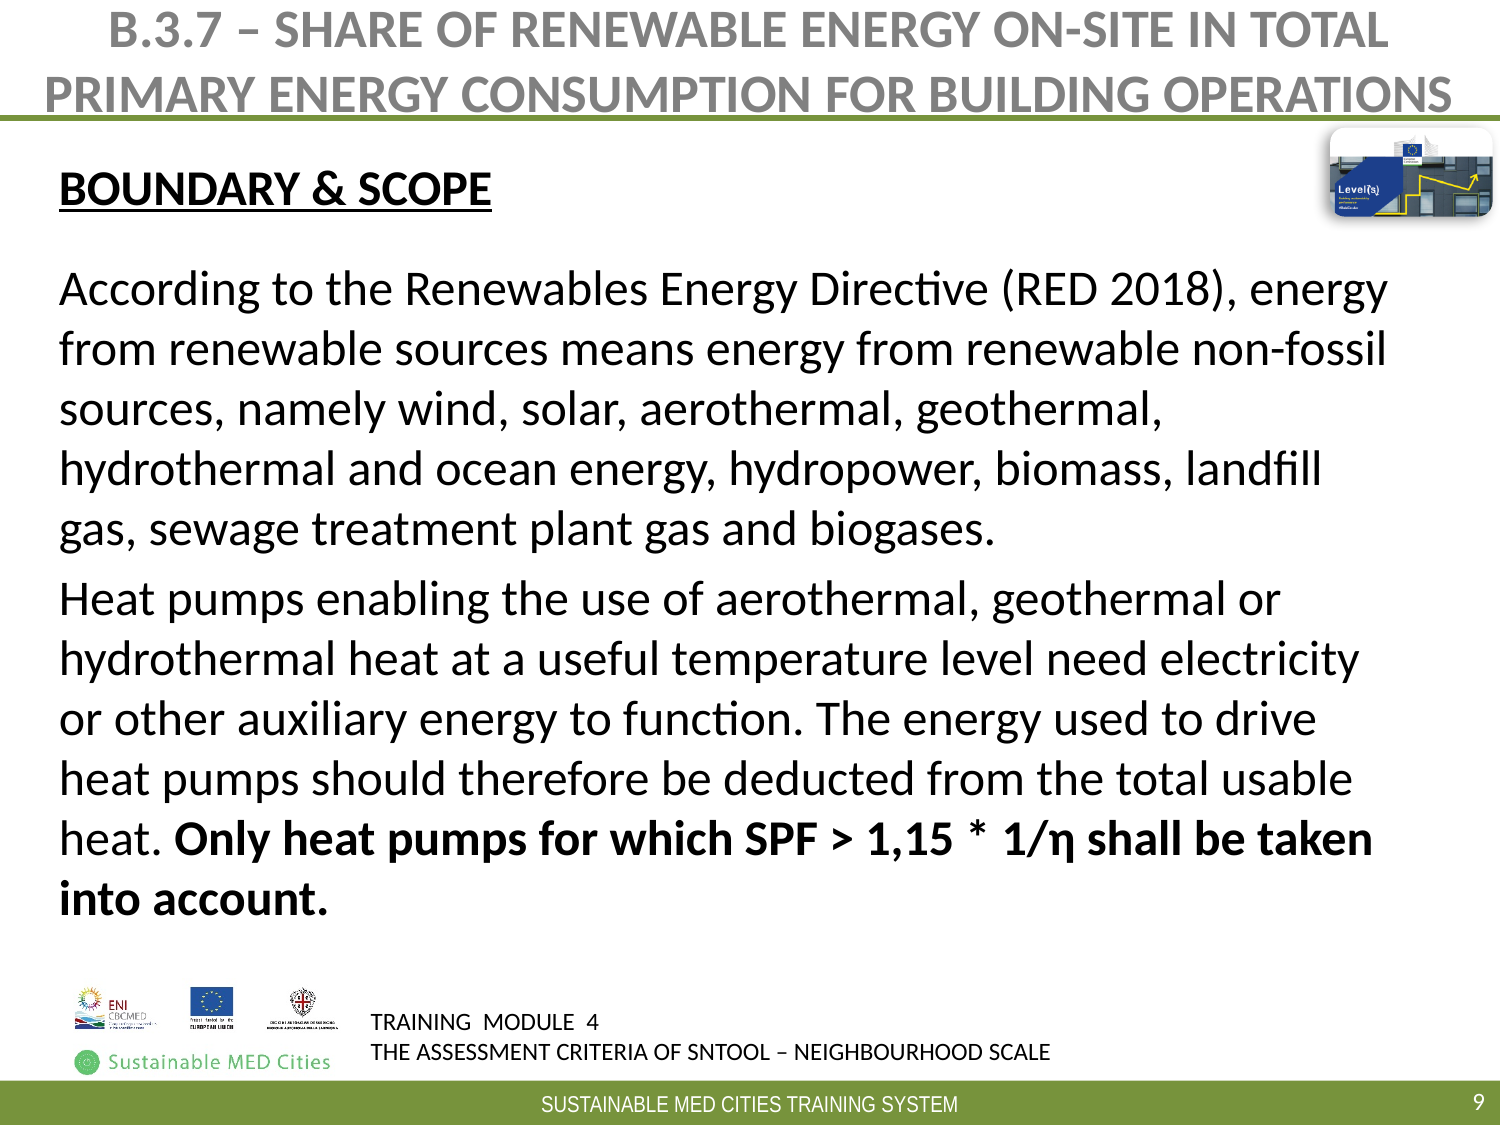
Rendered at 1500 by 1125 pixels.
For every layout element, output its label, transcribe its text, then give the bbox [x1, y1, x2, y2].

text_box According to the Renewables Energy Directive (RED 2018), energy from renewable sources means energy from renewable non-fossil sources, namely wind, solar, aerothermal, geothermal, hydrothermal and ocean energy, hydropower, biomass, landfill gas, sewage treatment plant gas and biogases. Heat pumps enabling the use of aerothermal, geothermal or hydrothermal heat at a useful temperature level need electricity or other auxiliary energy to function. The energy used to drive heat pumps should therefore be deducted from the total usable heat. Only heat pumps for which SPF > 1,15 * 1/η shall be taken into account. [43, 248, 1411, 980]
text_box BOUNDARY & SCOPE [43, 147, 1331, 235]
picture [1329, 127, 1493, 217]
title B.3.7 – SHARE OF RENEWABLE ENERGY ON-SITE IN TOTAL PRIMARY ENERGY CONSUMPTION FOR BUILDING OPERATIONS [0, 0, 1500, 117]
slide_number 9 [1149, 1077, 1500, 1124]
picture [62, 980, 356, 1080]
